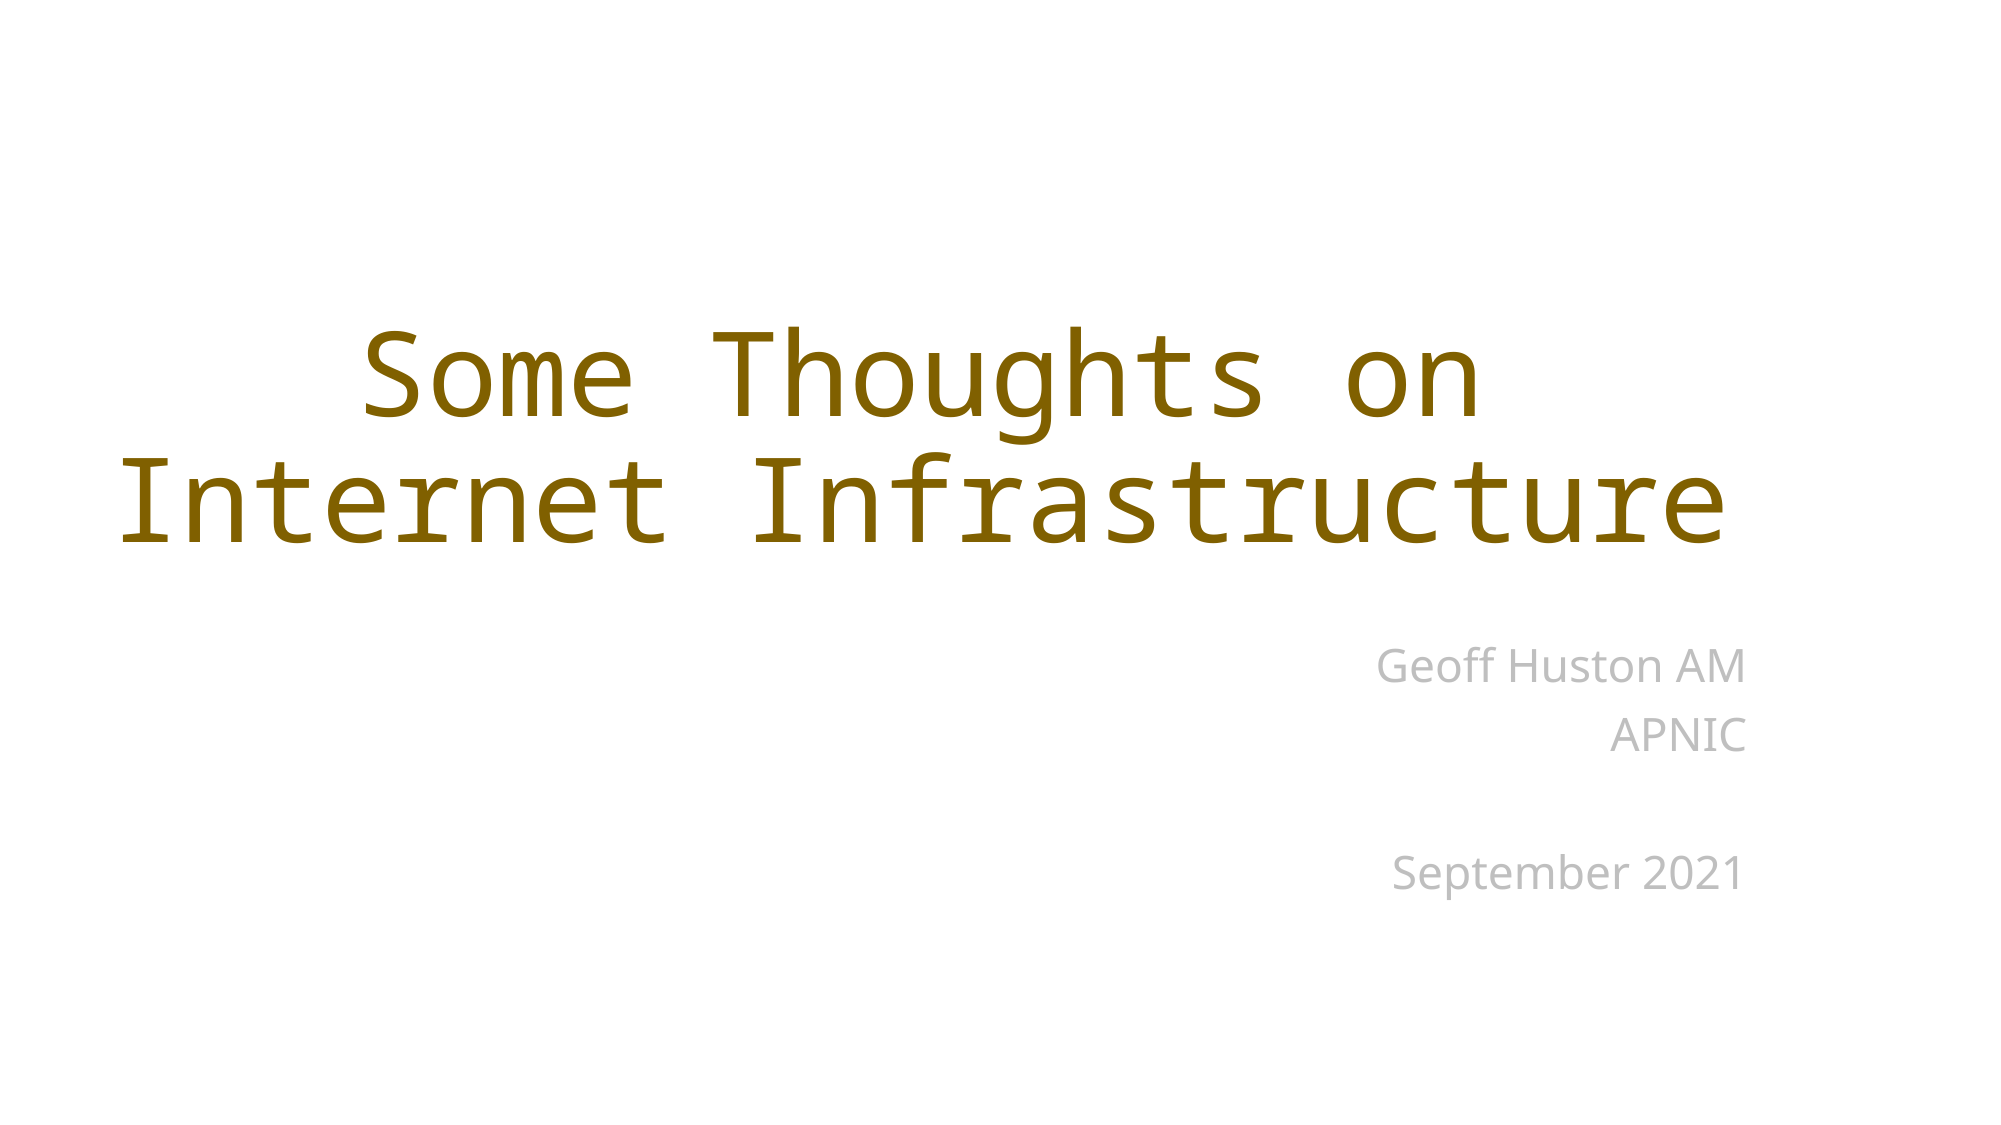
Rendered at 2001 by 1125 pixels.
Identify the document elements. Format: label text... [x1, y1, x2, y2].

subtitle Geoff Huston AM APNIC September 2021 [262, 635, 1763, 908]
title Some Thoughts on Internet Infrastructure [91, 184, 1750, 576]
